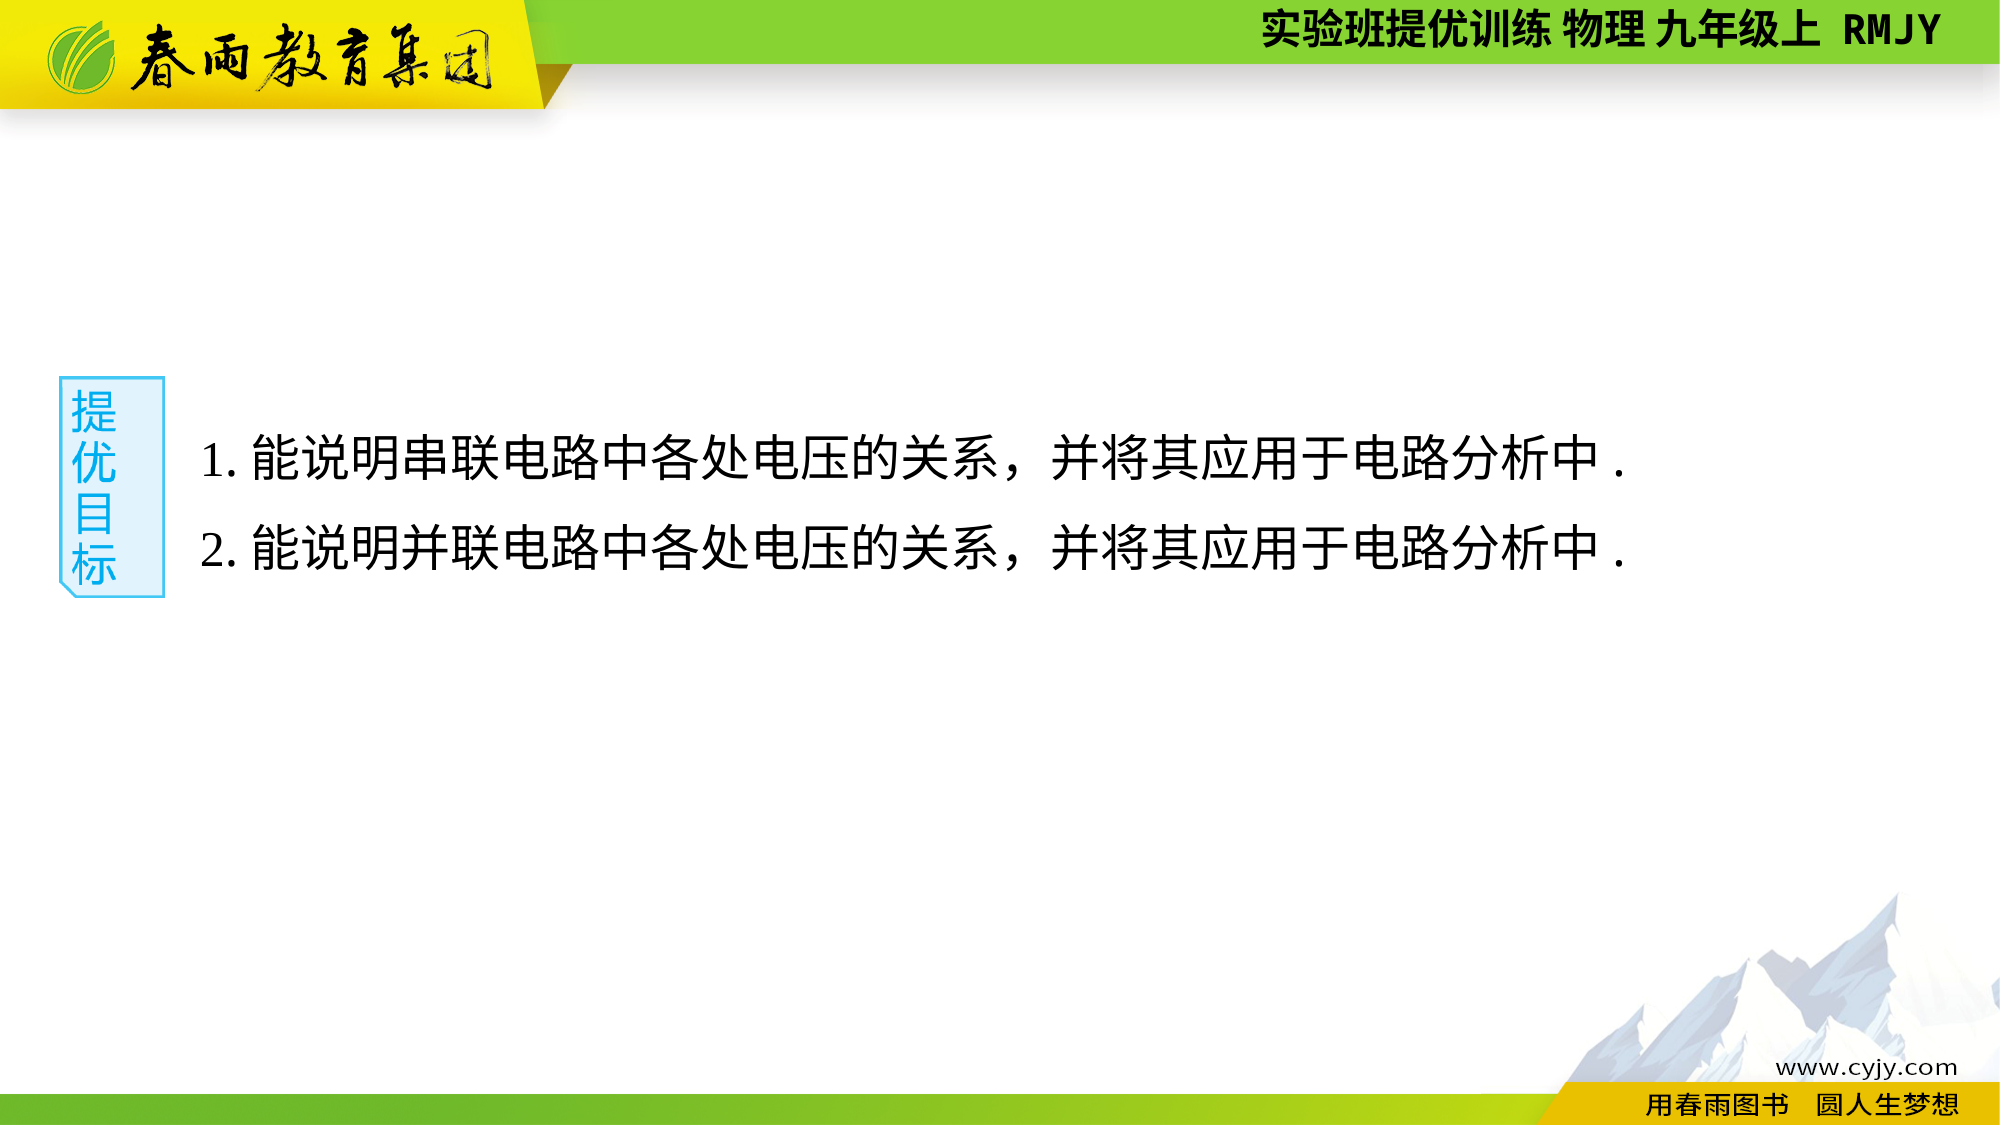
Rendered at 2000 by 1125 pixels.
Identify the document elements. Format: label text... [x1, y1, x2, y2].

picture [0, 0, 2000, 1125]
list 1.能说明串联电路中各处电压的关系，并将其应用于电路分析中. 2.能说明并联电路中各处电压的关系，并将其应用于电路分析中. [184, 388, 1944, 575]
